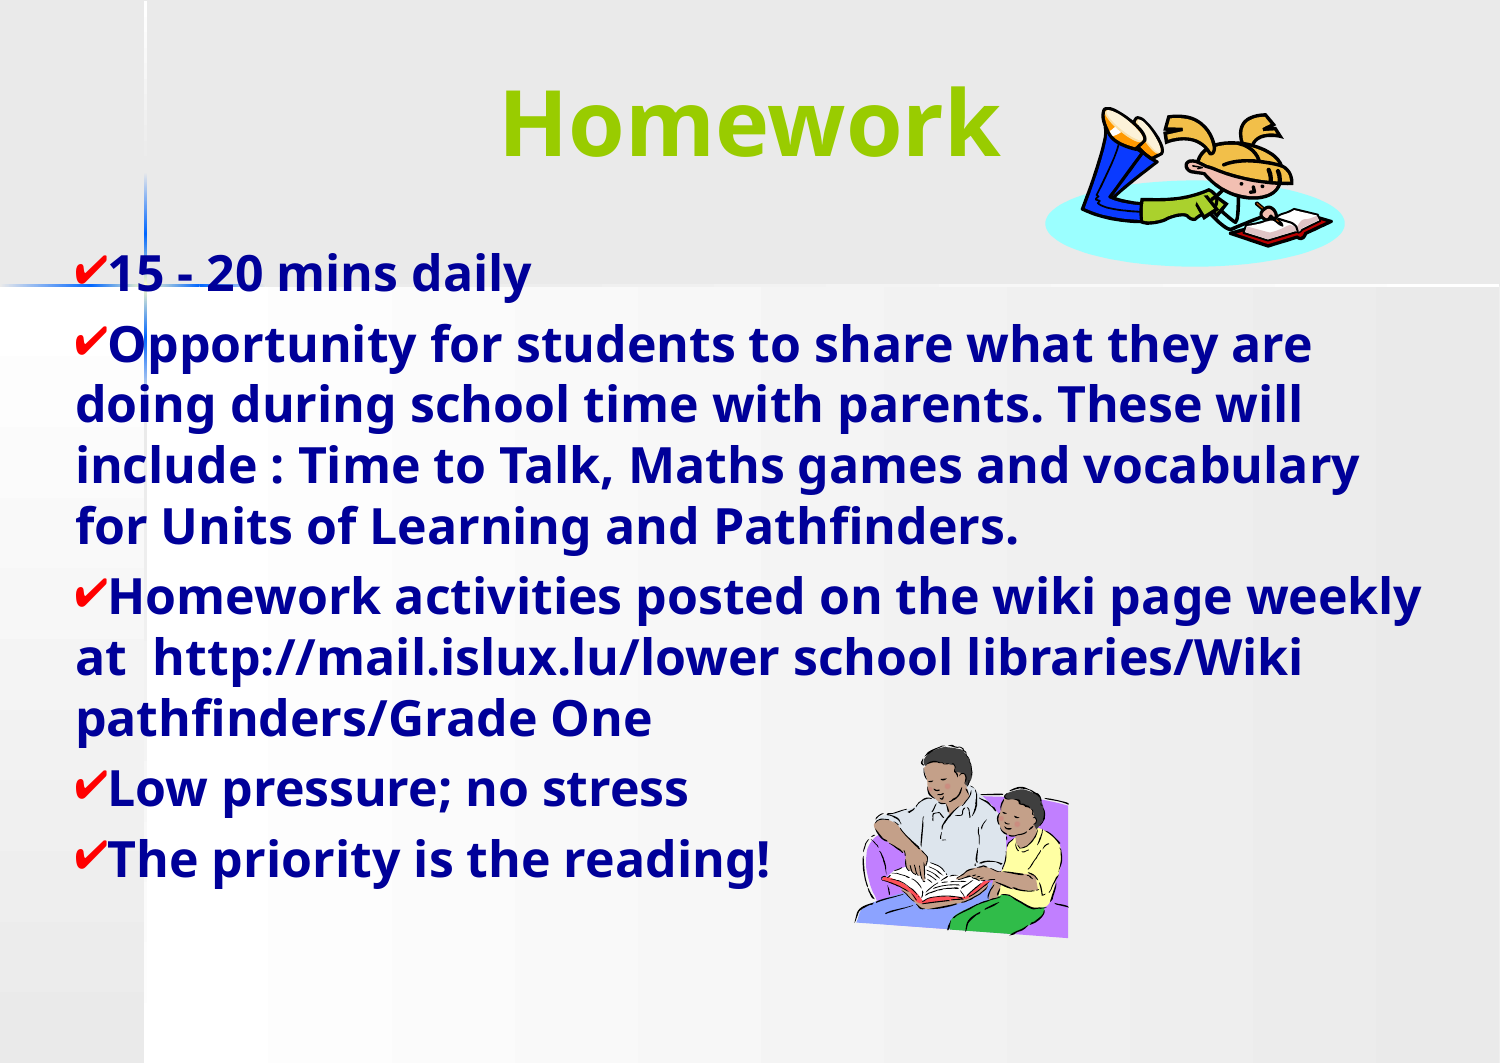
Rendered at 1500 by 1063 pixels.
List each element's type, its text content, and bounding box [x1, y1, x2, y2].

subtitle 15 - 20 mins daily Opportunity for students to share what they are doing during school time with parents. These will include : Time to Talk, Maths games and vocabulary for Units of Learning and Pathfinders. Homework activities posted on the wiki page weekly at http://mail.islux.lu/lower school libraries/Wiki pathfinders/Grade One Low pressure; no stress The priority is the reading! [74, 248, 1426, 951]
title Homework [83, 55, 1418, 196]
picture [1045, 105, 1346, 267]
picture [854, 743, 1070, 939]
